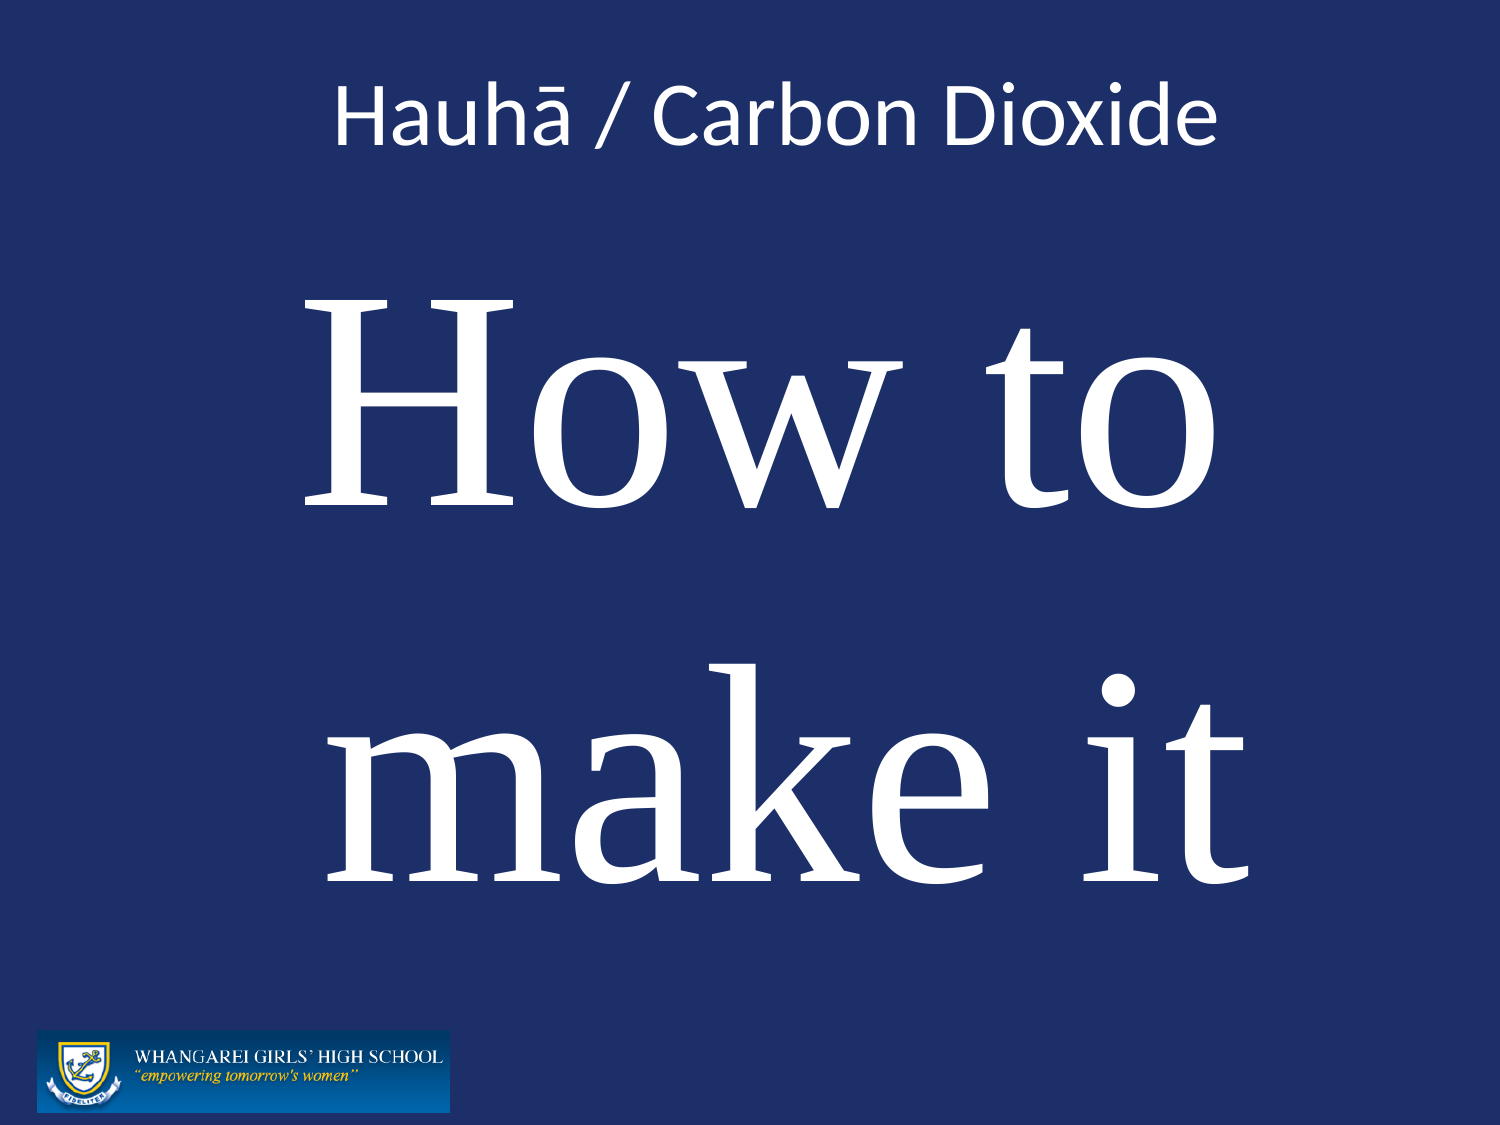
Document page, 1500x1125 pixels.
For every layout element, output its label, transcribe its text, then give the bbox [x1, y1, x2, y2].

list How to make it [64, 184, 1459, 953]
picture [37, 1030, 451, 1113]
title Hauhā / Carbon Dioxide [171, 0, 1383, 184]
